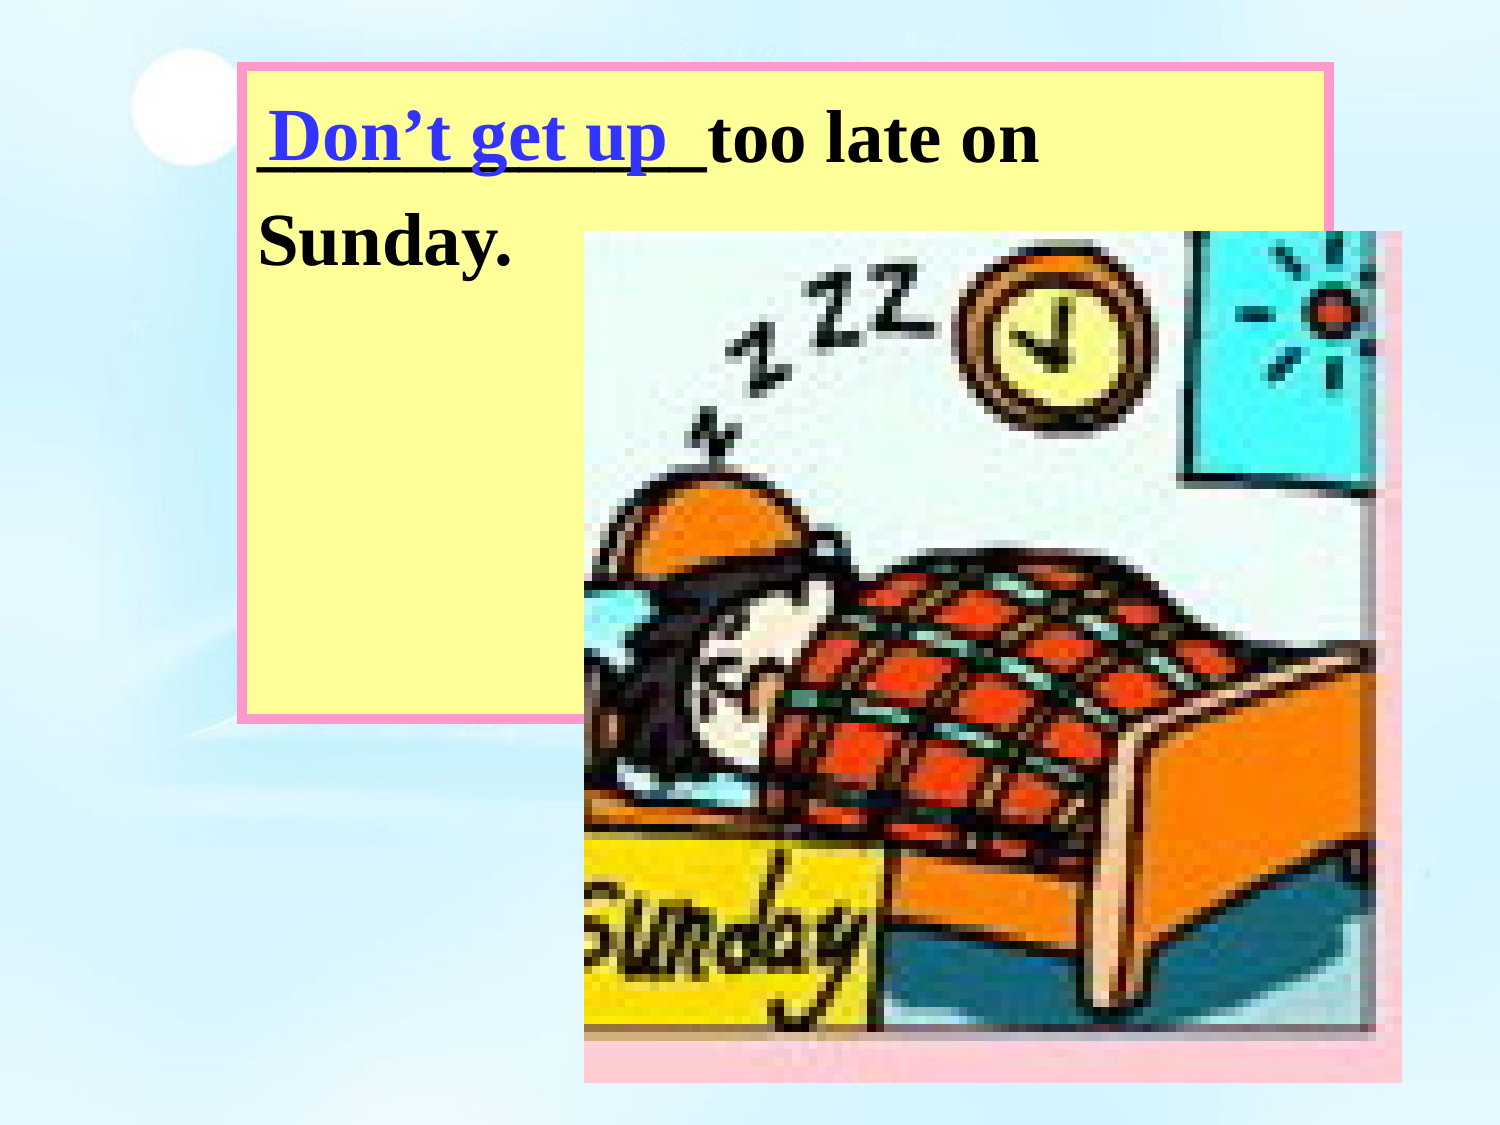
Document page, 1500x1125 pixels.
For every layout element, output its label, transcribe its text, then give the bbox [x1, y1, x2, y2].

picture [0, 0, 1500, 1125]
text_box Don’t get up [253, 78, 684, 183]
list ____________too late on Sunday. [242, 66, 1329, 720]
